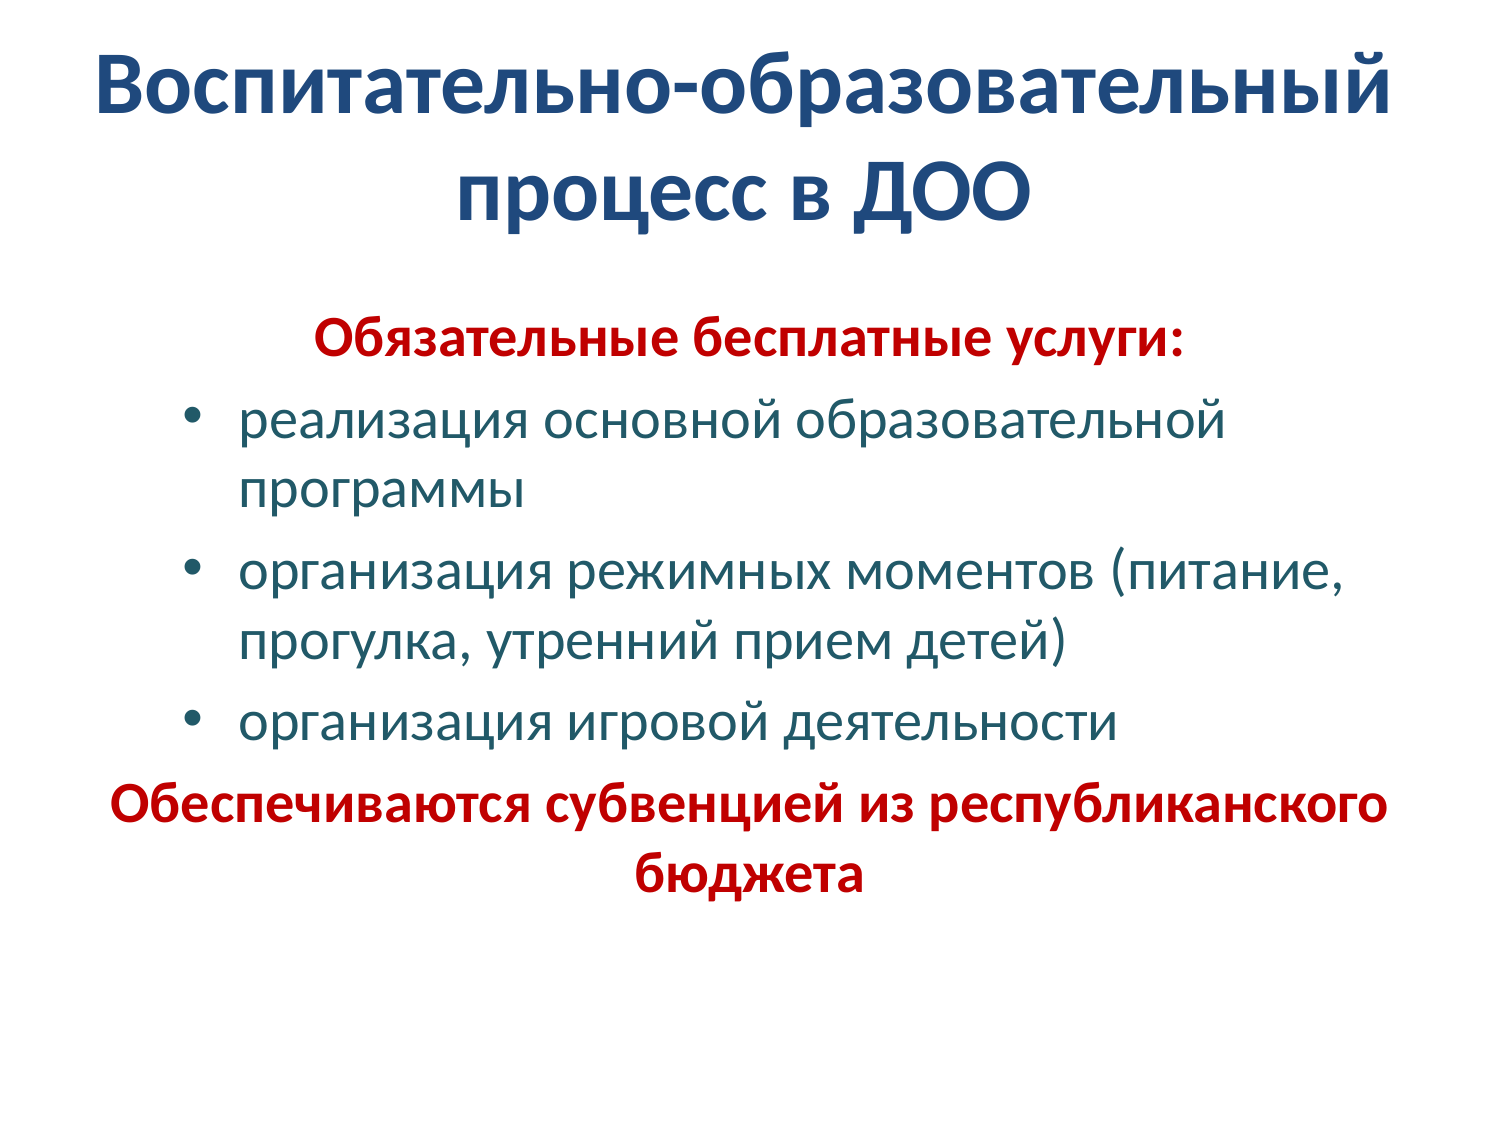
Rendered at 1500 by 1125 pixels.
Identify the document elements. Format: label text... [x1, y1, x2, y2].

list Обязательные бесплатные услуги: реализация основной образовательной программы организация режимных моментов (питание, прогулка, утренний прием детей) организация игровой деятельности Обеспечиваются субвенцией из республиканского бюджета [75, 290, 1425, 1005]
title Воспитательно-образовательный процесс в ДОО [29, 0, 1459, 263]
